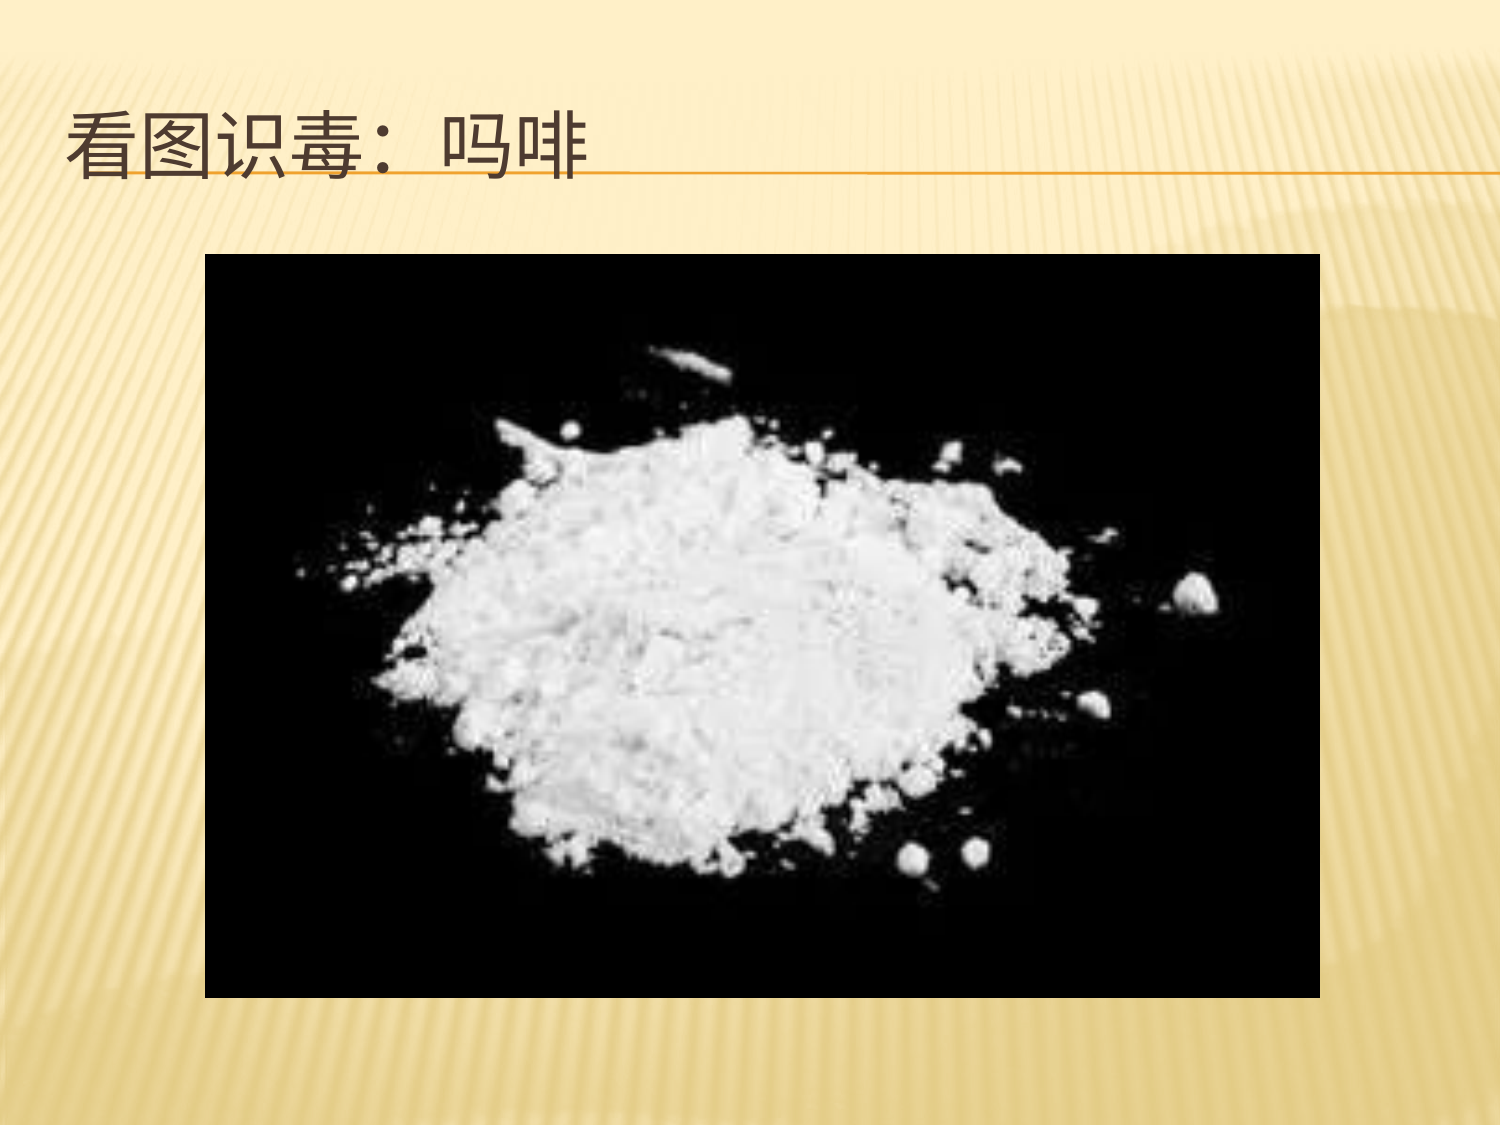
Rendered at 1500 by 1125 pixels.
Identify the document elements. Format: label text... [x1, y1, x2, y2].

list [205, 254, 1320, 998]
title 看图识毒：吗啡 [50, 75, 1475, 213]
